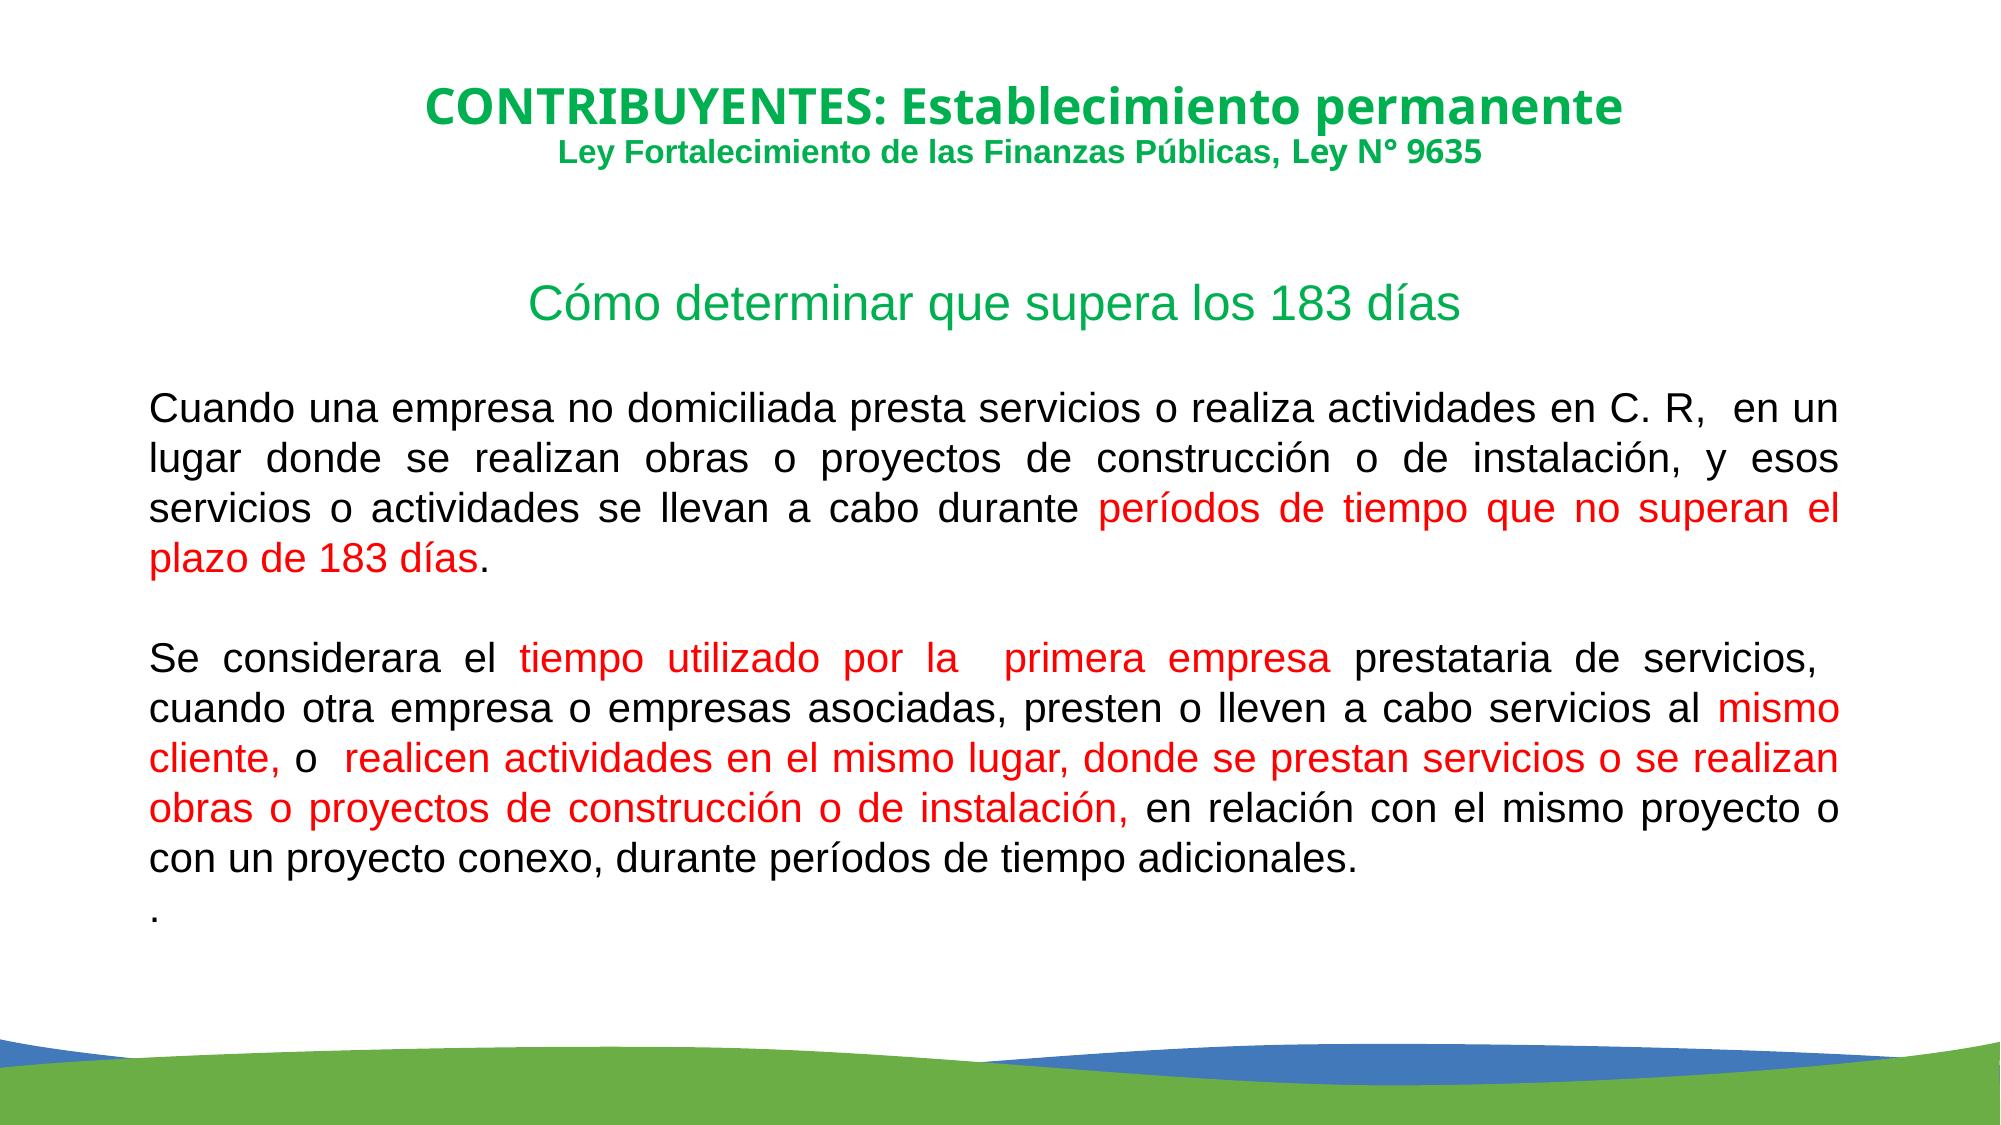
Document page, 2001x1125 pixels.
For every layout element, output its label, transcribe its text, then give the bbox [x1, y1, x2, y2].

text_box Cómo determinar que supera los 183 días Cuando una empresa no domiciliada presta servicios o realiza actividades en C. R, en un lugar donde se realizan obras o proyectos de construcción o de instalación, y esos servicios o actividades se llevan a cabo durante períodos de tiempo que no superan el plazo de 183 días. Se considerara el tiempo utilizado por la primera empresa prestataria de servicios, cuando otra empresa o empresas asociadas, presten o lleven a cabo servicios al mismo cliente, o realicen actividades en el mismo lugar, donde se prestan servicios o se realizan obras o proyectos de construcción o de instalación, en relación con el mismo proyecto o con un proyecto conexo, durante períodos de tiempo adicionales. . [134, 263, 1856, 939]
title CONTRIBUYENTES: Establecimiento permanente Ley Fortalecimiento de las Finanzas Públicas, Ley N° 9635 [385, 46, 1664, 212]
